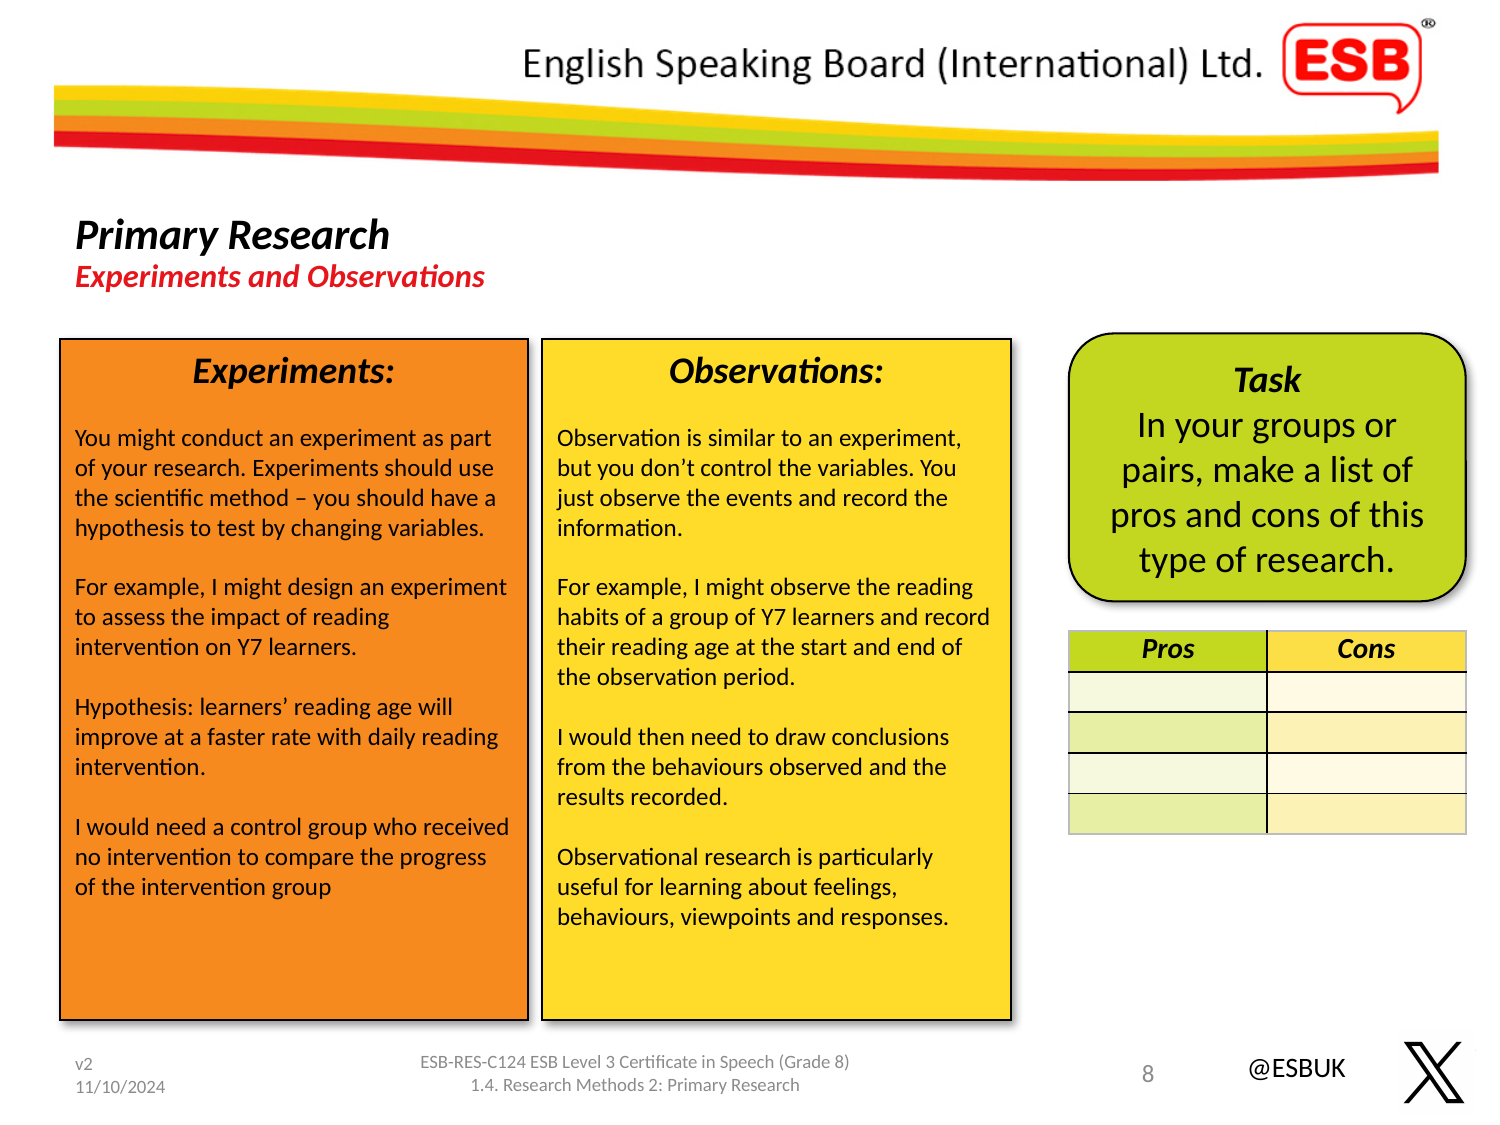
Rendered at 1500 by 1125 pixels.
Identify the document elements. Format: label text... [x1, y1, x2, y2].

table_cell [1268, 754, 1465, 793]
table_cell [1070, 673, 1266, 711]
text_box Observations: Observation is similar to an experiment, but you don’t control the variables. You just observe the events and record the information. For example, I might observe the reading habits of a group of Y7 learners and record their reading age at the start and end of the observation period. I would then need to draw conclusions from the behaviours observed and the results recorded. Observational research is particularly useful for learning about feelings, behaviours, viewpoints and responses. [541, 338, 1012, 1021]
text_box Experiments: You might conduct an experiment as part of your research. Experiments should use the scientific method – you should have a hypothesis to test by changing variables. For example, I might design an experiment to assess the impact of reading intervention on Y7 learners. Hypothesis: learners’ reading age will improve at a faster rate with daily reading intervention. I would need a control group who received no intervention to compare the progress of the intervention group [59, 338, 529, 1021]
slide_number 8 [924, 1042, 1170, 1103]
text_box Task In your groups or pairs, make a list of pros and cons of this type of research. [1067, 332, 1467, 603]
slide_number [60, 1044, 201, 1105]
table_cell [1268, 673, 1465, 711]
picture [1395, 1029, 1476, 1116]
table_cell [1268, 794, 1465, 833]
table_header Cons [1268, 632, 1465, 671]
table_cell [1070, 794, 1266, 833]
table_cell [1268, 713, 1465, 752]
table_header Pros [1070, 632, 1266, 671]
title Primary Research Experiments and Observations [60, 204, 1031, 303]
table_cell [1070, 754, 1266, 793]
picture [0, 0, 1500, 189]
footer ESB-RES-C124 ESB Level 3 Certificate in Speech (Grade 8) 1.4. Research Methods 2: Primary Research [390, 1042, 881, 1103]
table_cell [1070, 713, 1266, 752]
